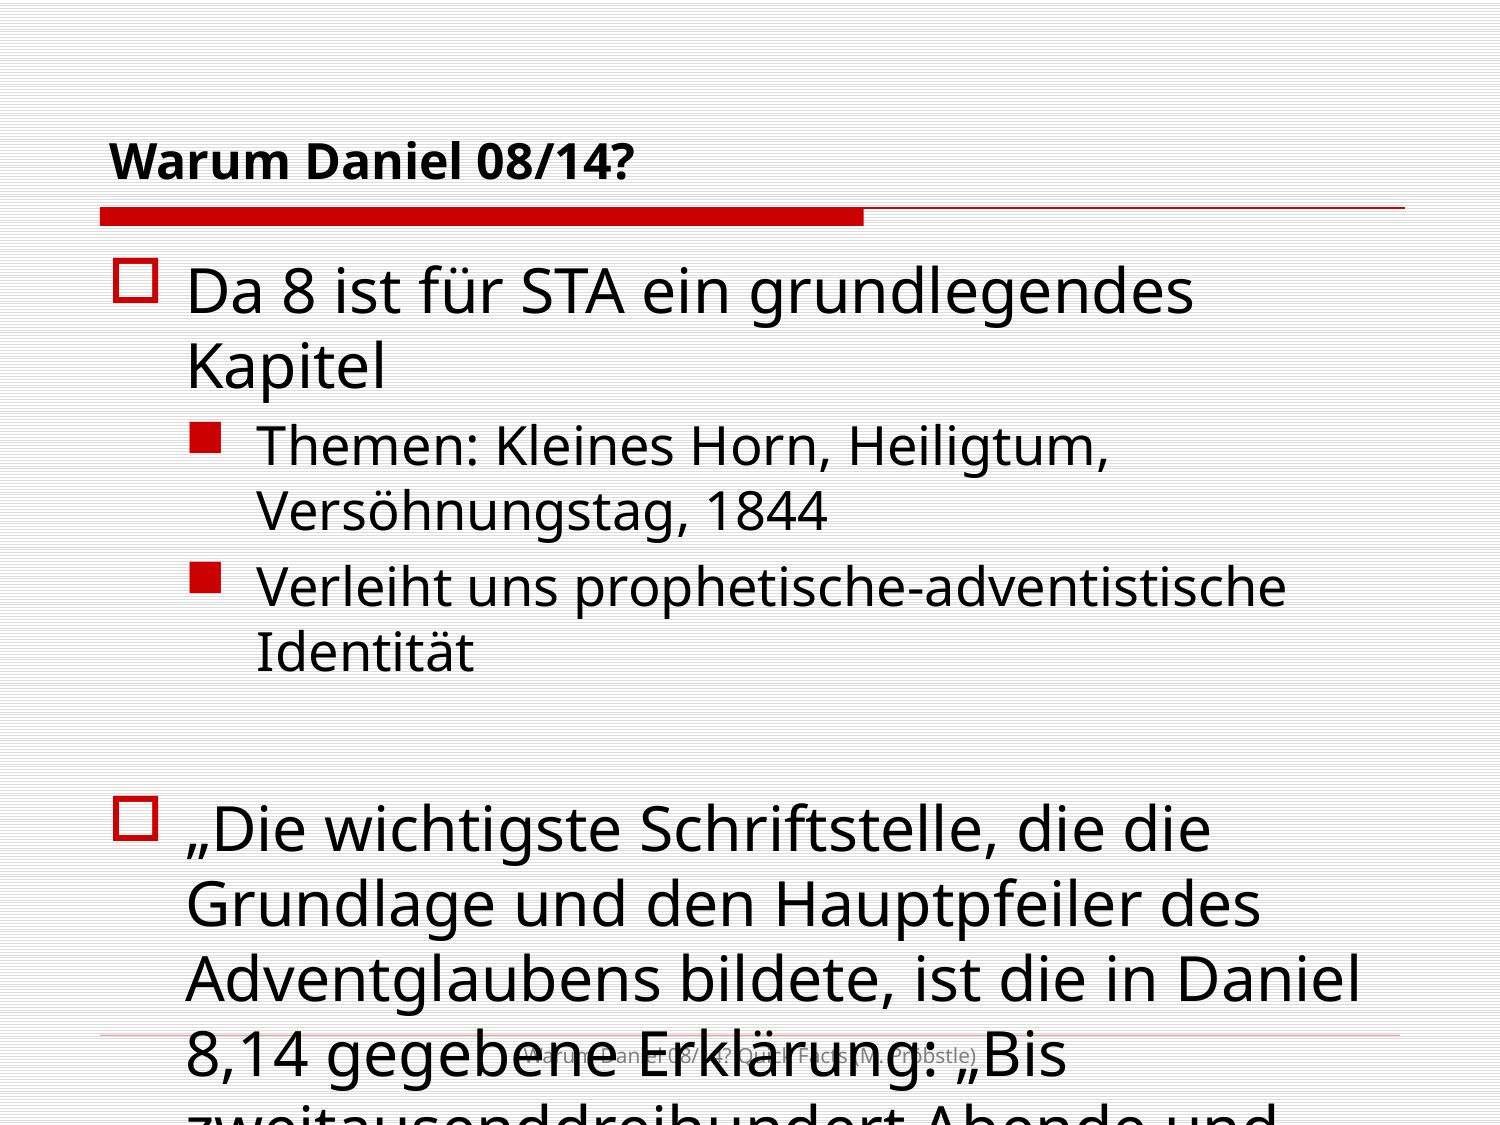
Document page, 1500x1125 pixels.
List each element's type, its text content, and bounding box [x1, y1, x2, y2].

title Warum Daniel 08/14? [94, 50, 1407, 197]
list Da 8 ist für STA ein grundlegendes Kapitel Themen: Kleines Horn, Heiligtum, Versöhnungstag, 1844 Verleiht uns prophetische-adventistische Identität „Die wichtigste Schriftstelle, die die Grundlage und den Hauptpfeiler des Adventglaubens bildete, ist die in Daniel 8,14 gegebene Erklärung: „Bis zweitausenddreihundert Abende und Morgen um sind; dann wird das Heiligtum wieder geweiht werden.“ Ellen White, Vom Schatten zum Licht, S. 411 [92, 243, 1406, 988]
footer Warum Daniel 08/14? Quick Facts (M. Pröbstle) [419, 1035, 1081, 1103]
